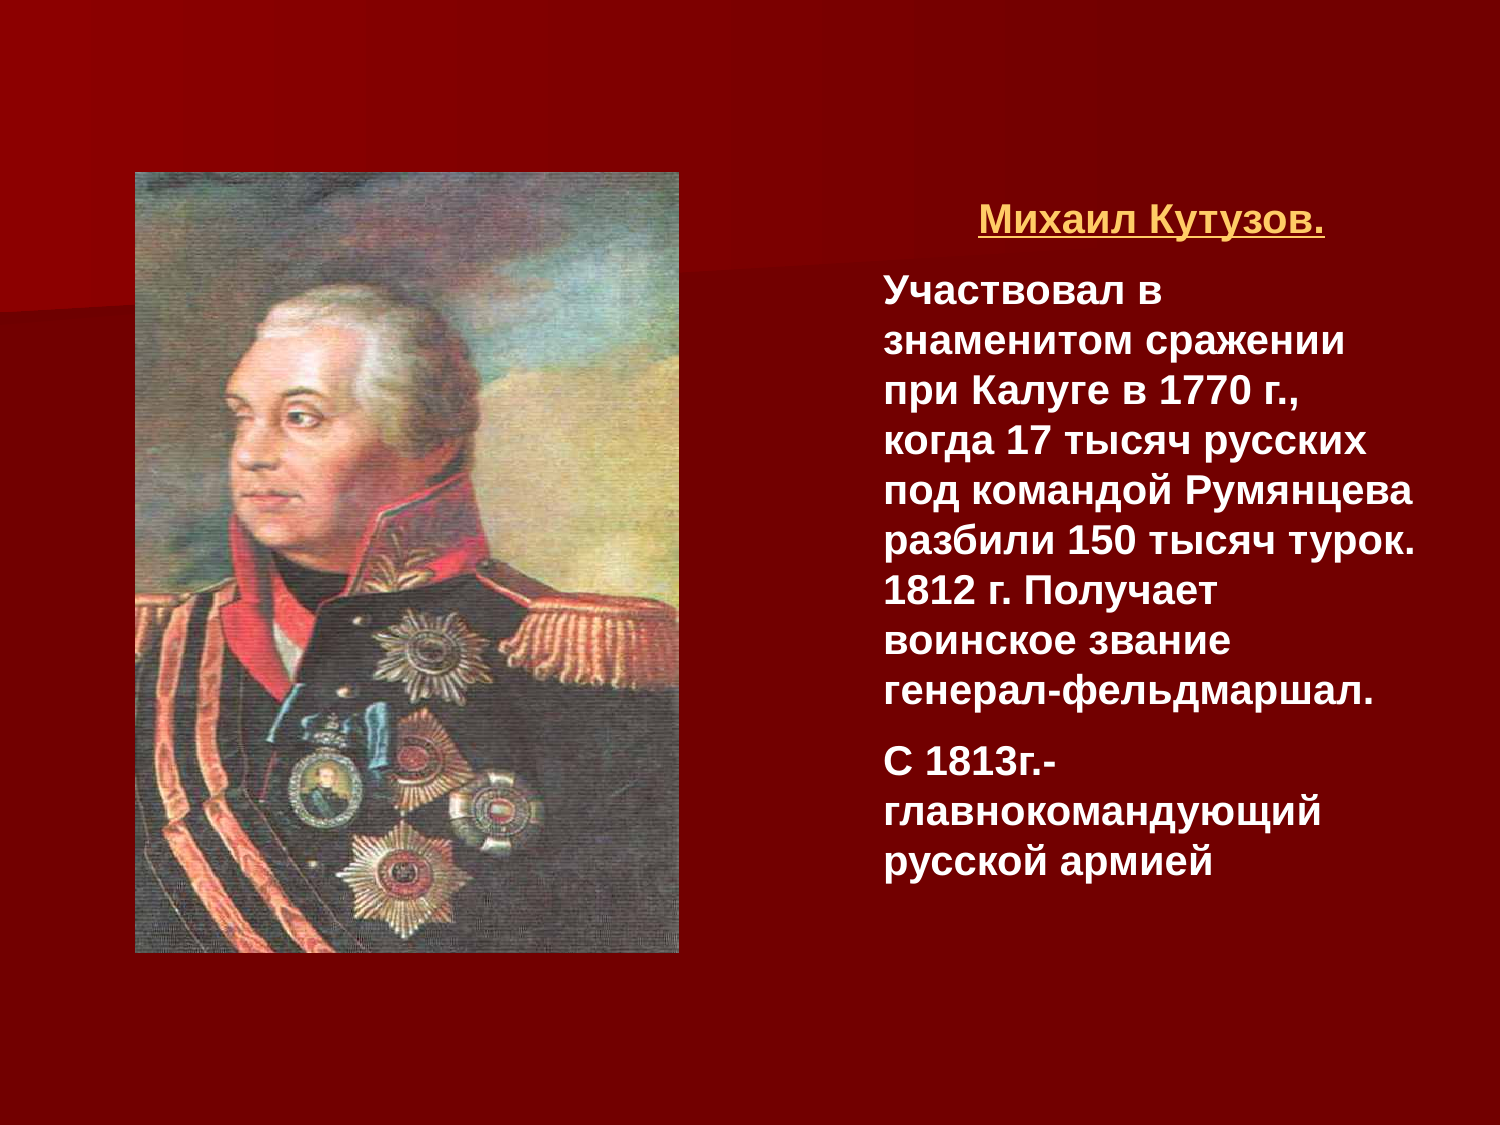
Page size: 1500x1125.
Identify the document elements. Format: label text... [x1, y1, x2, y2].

picture [135, 172, 680, 953]
text_box Михаил Кутузов. Участвовал в знаменитом сражении при Калуге в 1770 г., когда 17 тысяч русских под командой Румянцева разбили 150 тысяч турок. 1812 г. Получает воинское звание генерал-фельдмаршал. С 1813г.-главнокомандующий русской армией [868, 184, 1436, 892]
